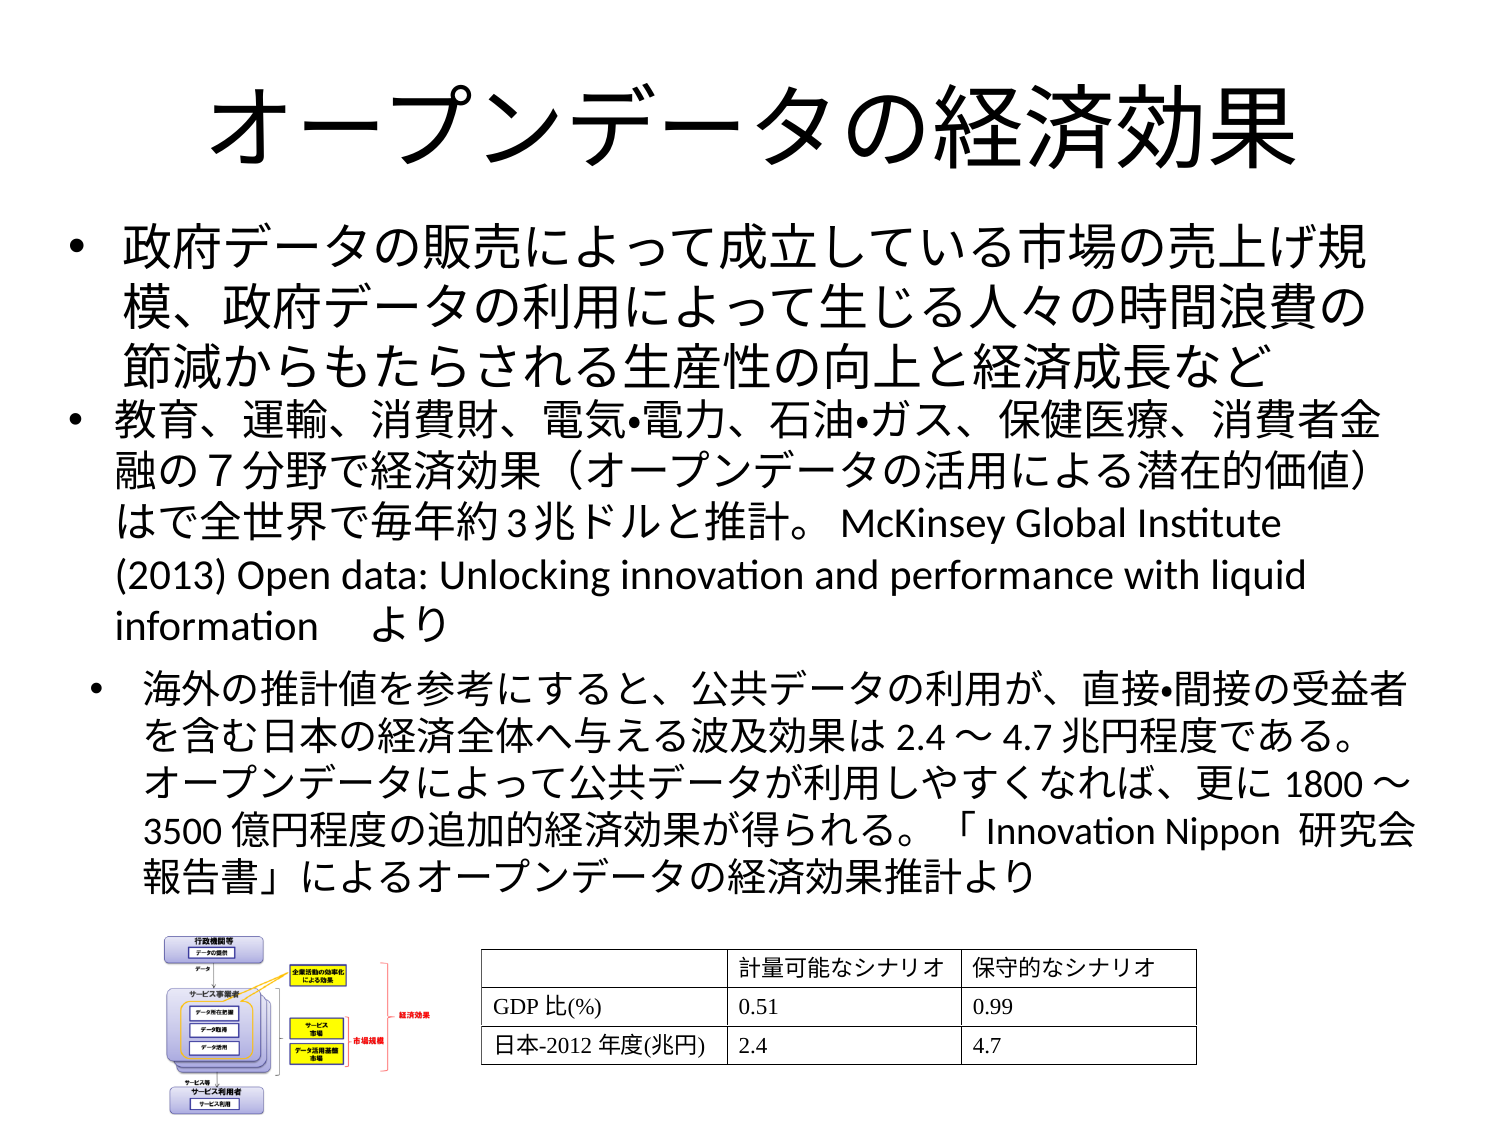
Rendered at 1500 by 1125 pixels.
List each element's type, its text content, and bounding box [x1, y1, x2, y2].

text_box 政府データの販売によって成立している市場の売上げ規模、政府データの利用によって生じる人々の時間浪費の節減からもたらされる生産性の向上と経済成長など [53, 207, 1388, 385]
text_box 教育、運輸、消費財、電気・電力、石油・ガス、保健医療、消費者金融の７分野で経済効果（オープンデータの活用による潜在的価値）はで全世界で毎年約3兆ドルと推計。McKinsey Global Institute (2013) Open data: Unlocking innovation and performance with liquid information より [53, 385, 1412, 657]
picture [481, 948, 1448, 1103]
picture [159, 933, 432, 1116]
list 海外の推計値を参考にすると、公共データの利用が、直接・間接の受益者を含む日本の経済全体へ与える波及効果は2.4～4.7兆円程度である。オープンデータによって公共データが利用しやすくなれば、更に1800～3500億円程度の追加的経済効果が得られる。「Innovation Nippon 研究会報告書」によるオープンデータの経済効果推計より [74, 656, 1445, 940]
title オープンデータの経済効果 [76, 30, 1427, 219]
